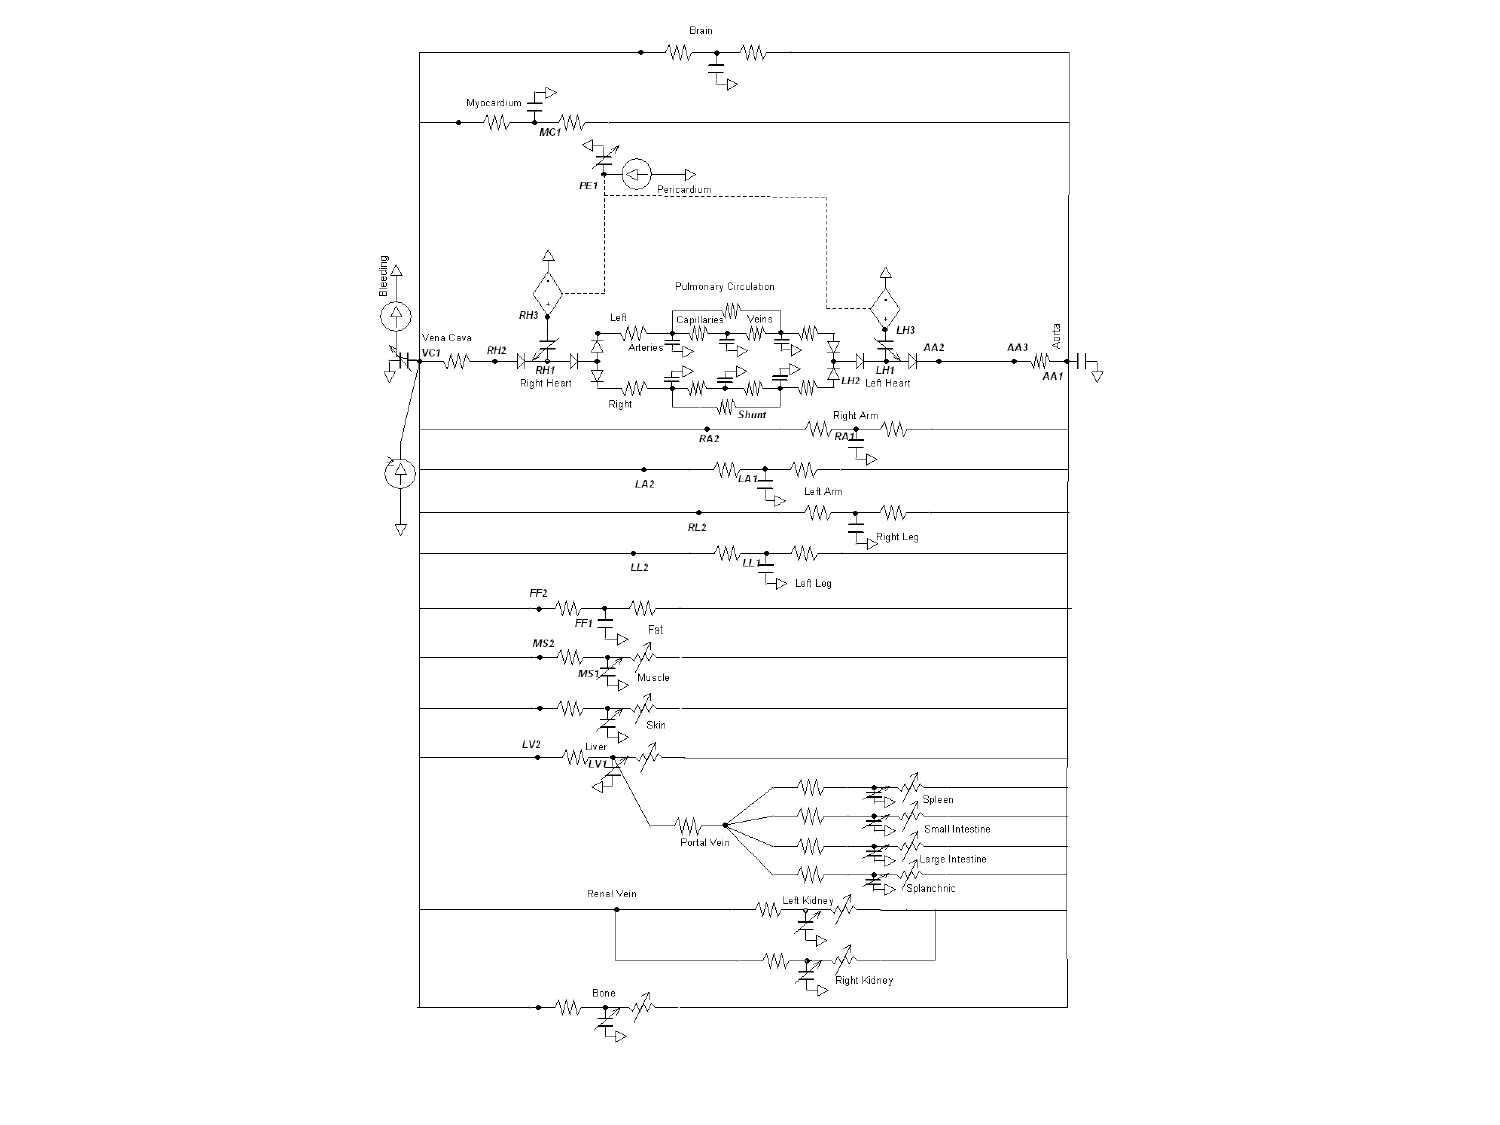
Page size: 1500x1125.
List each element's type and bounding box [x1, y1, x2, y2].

picture [370, 14, 1113, 1052]
